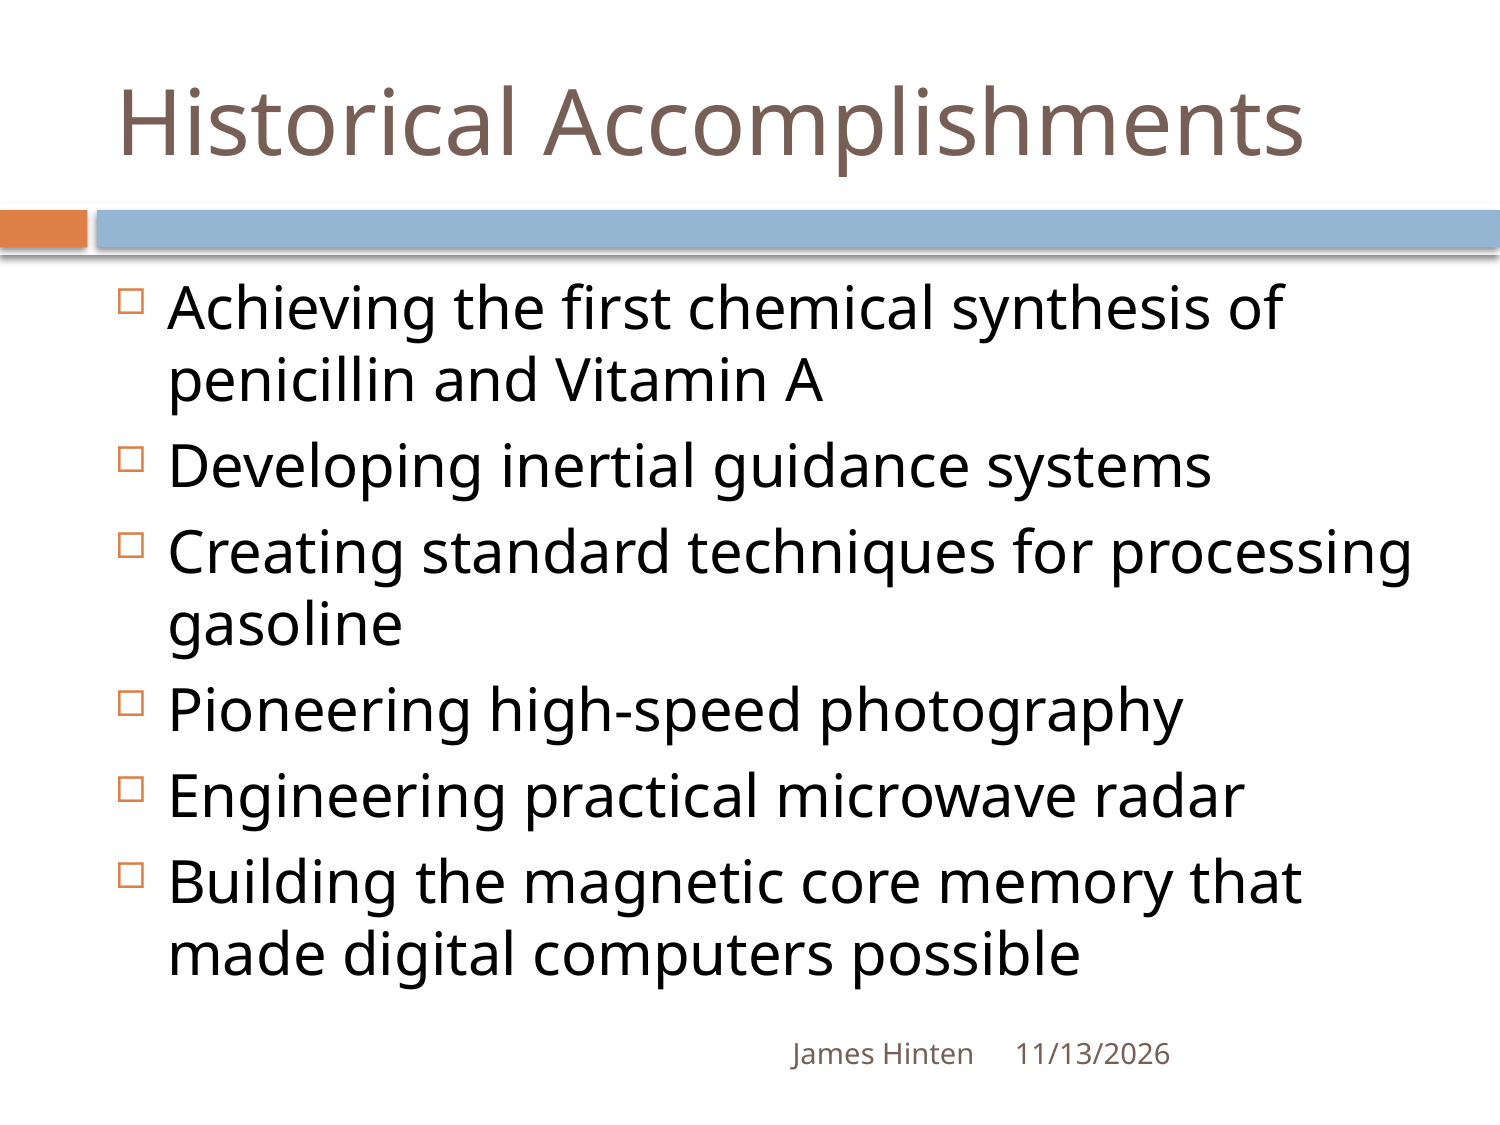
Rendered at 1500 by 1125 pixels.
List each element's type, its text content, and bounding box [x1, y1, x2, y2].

title Historical Accomplishments [100, 37, 1438, 200]
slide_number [999, 1025, 1438, 1085]
footer James Hinten [99, 1024, 990, 1085]
list Achieving the first chemical synthesis of penicillin and Vitamin A Developing inertial guidance systems Creating standard techniques for processing gasoline Pioneering high-speed photography Engineering practical microwave radar Building the magnetic core memory that made digital computers possible [100, 262, 1438, 1000]
